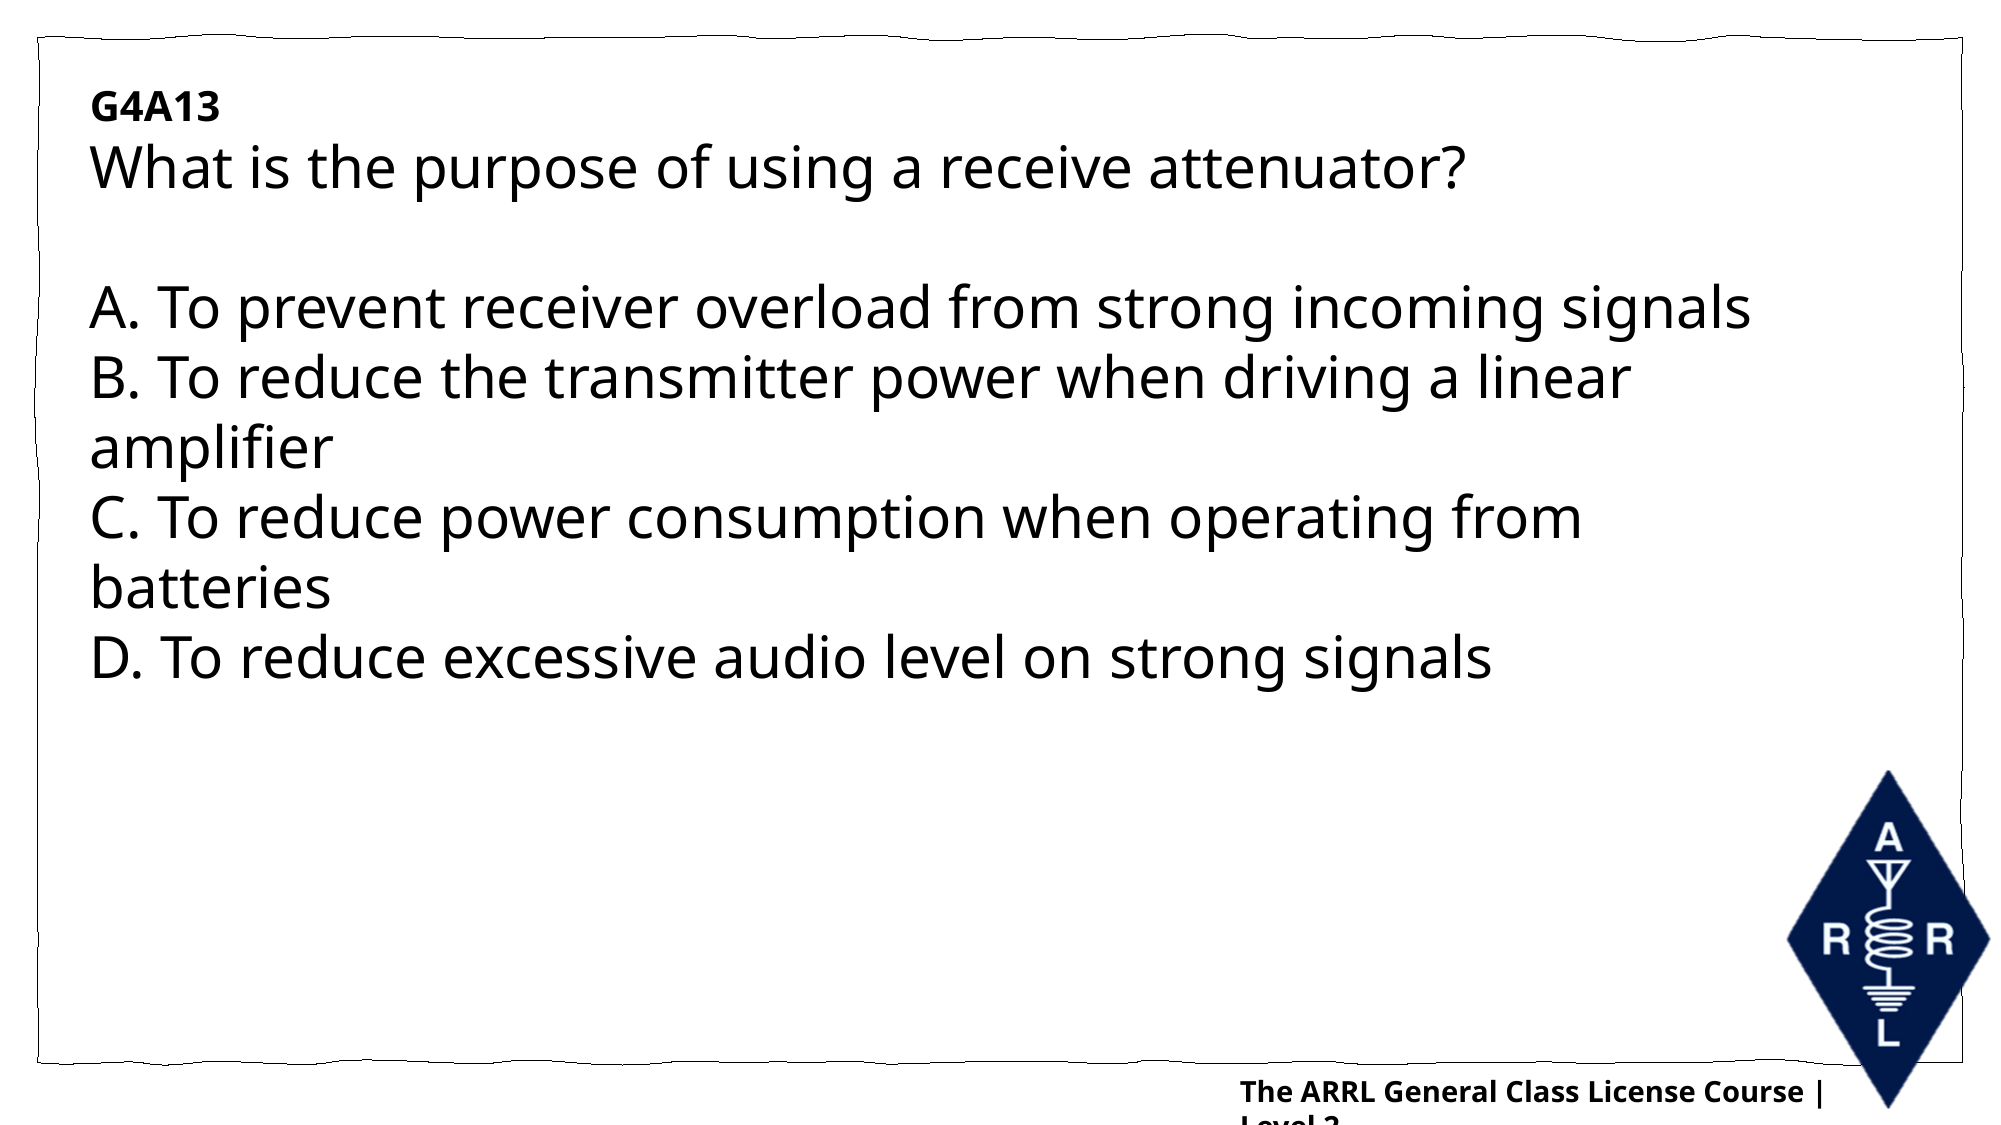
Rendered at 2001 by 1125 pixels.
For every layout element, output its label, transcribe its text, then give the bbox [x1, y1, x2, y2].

picture [1773, 752, 1999, 1125]
text_box G4A13 What is the purpose of using a receive attenuator? A. To prevent receiver overload from strong incoming signals B. To reduce the transmitter power when driving a linear amplifier C. To reduce power consumption when operating from batteries D. To reduce excessive audio level on strong signals [75, 72, 1850, 698]
